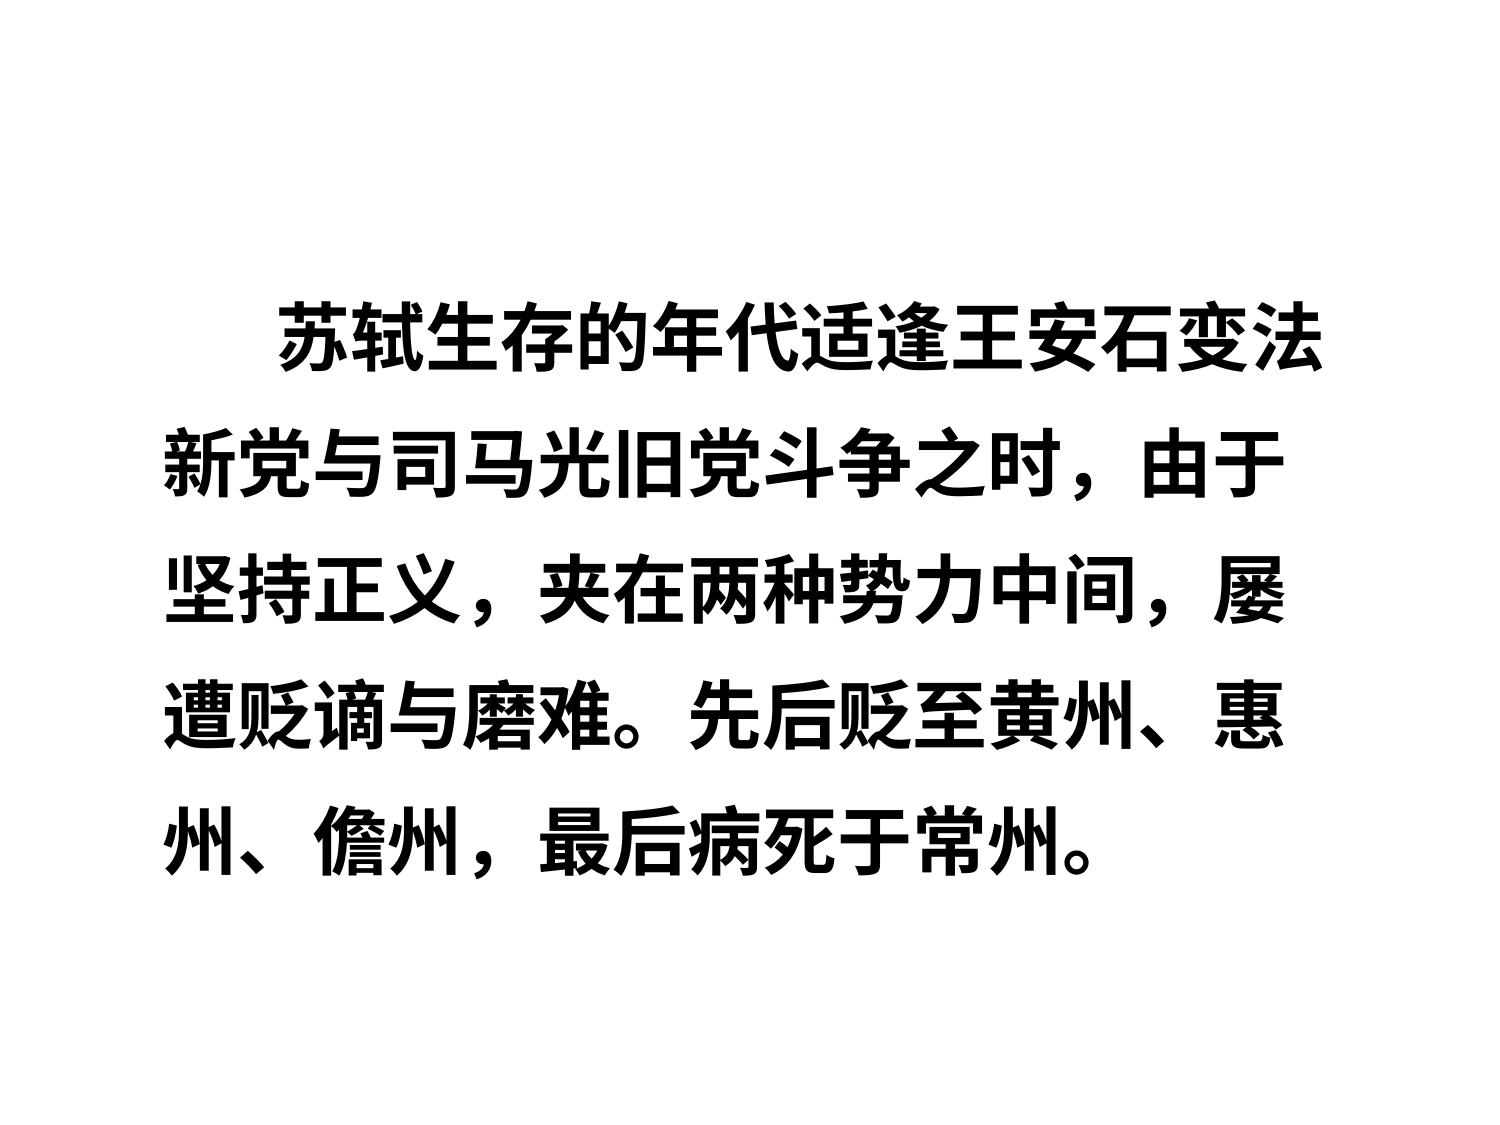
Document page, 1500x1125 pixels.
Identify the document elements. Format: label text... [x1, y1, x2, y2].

text_box 苏轼生存的年代适逢王安石变法新党与司马光旧党斗争之时，由于坚持正义，夹在两种势力中间，屡遭贬谪与磨难。先后贬至黄州、惠州、儋州，最后病死于常州。 [147, 247, 1376, 892]
